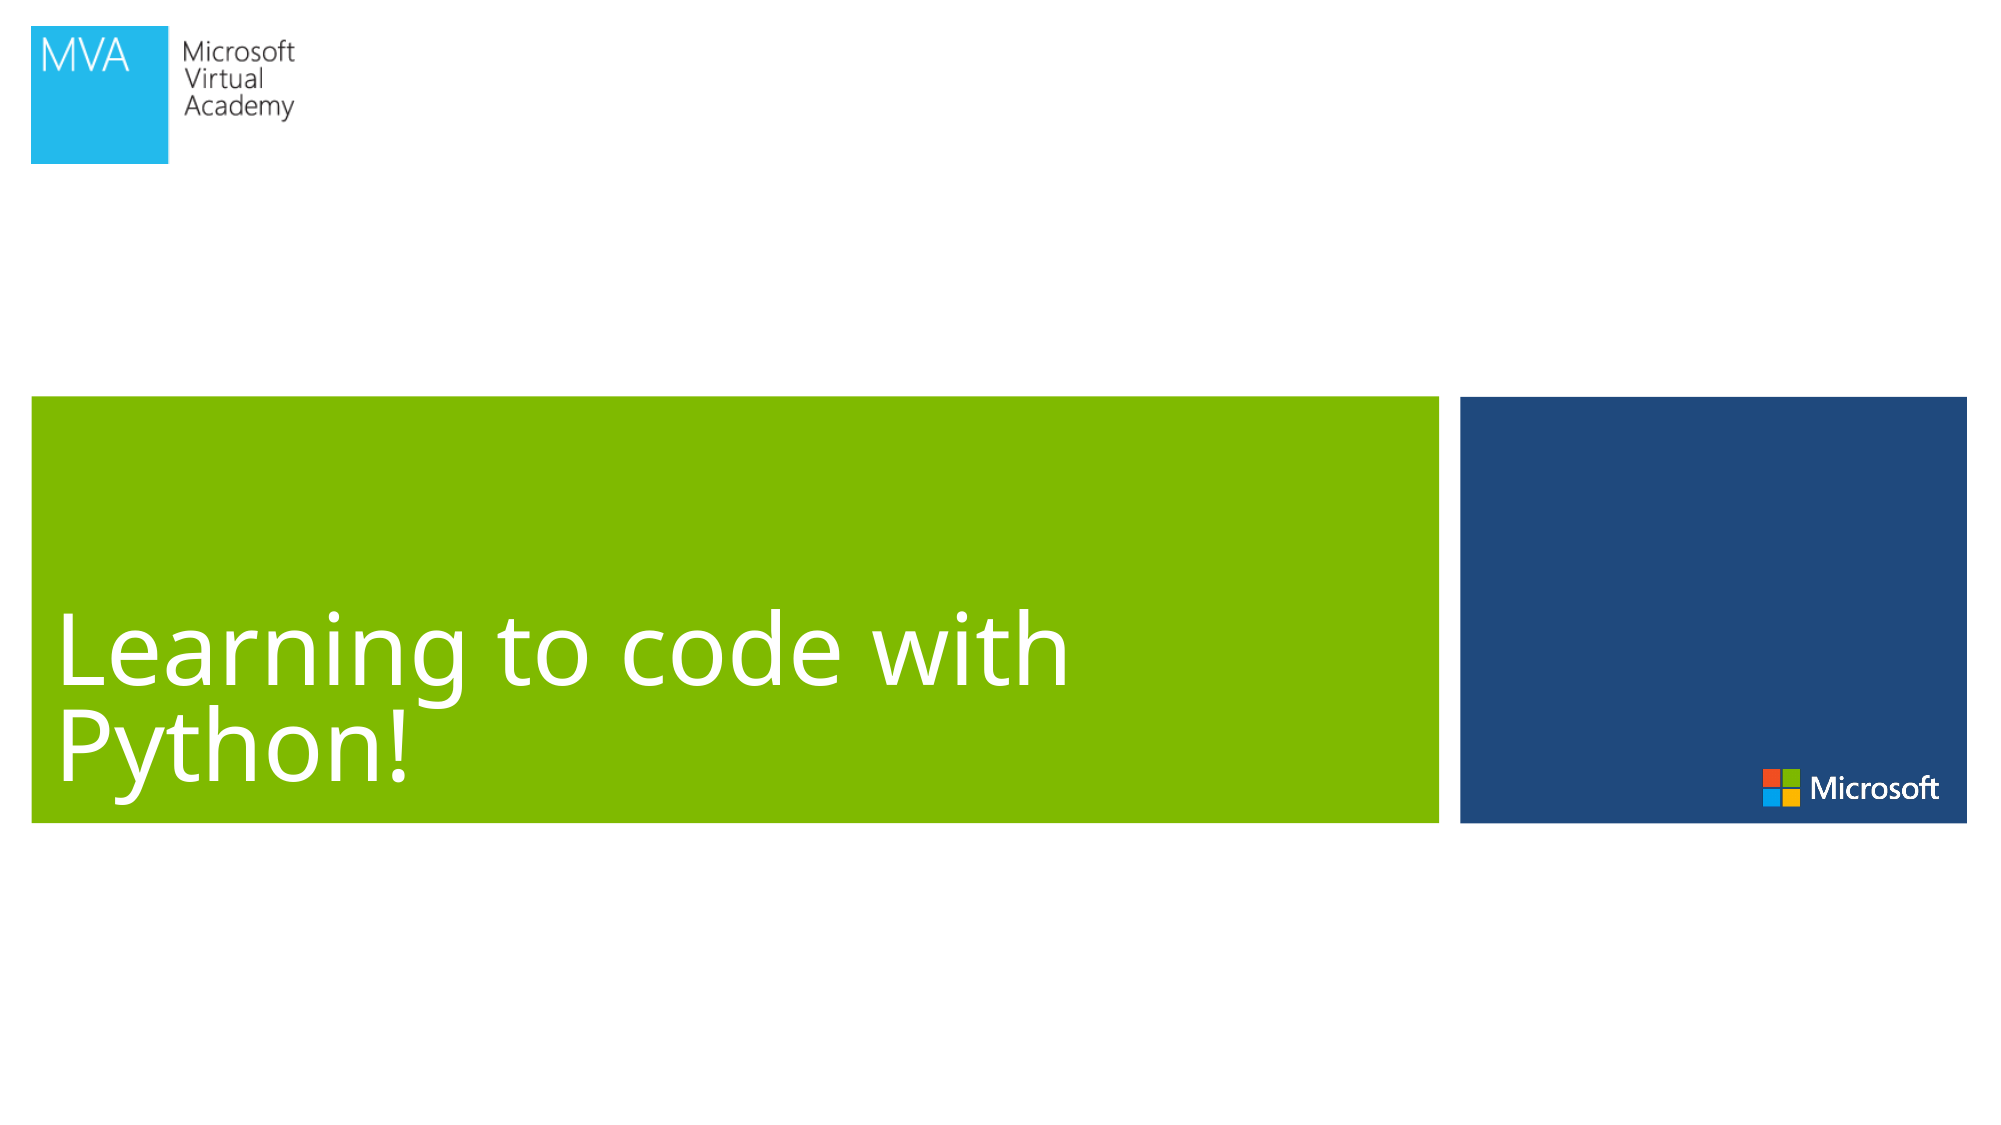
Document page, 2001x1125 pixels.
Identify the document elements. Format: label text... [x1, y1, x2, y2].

picture [31, 26, 374, 164]
title Learning to code with Python! [31, 396, 1440, 824]
picture [1760, 759, 1947, 815]
